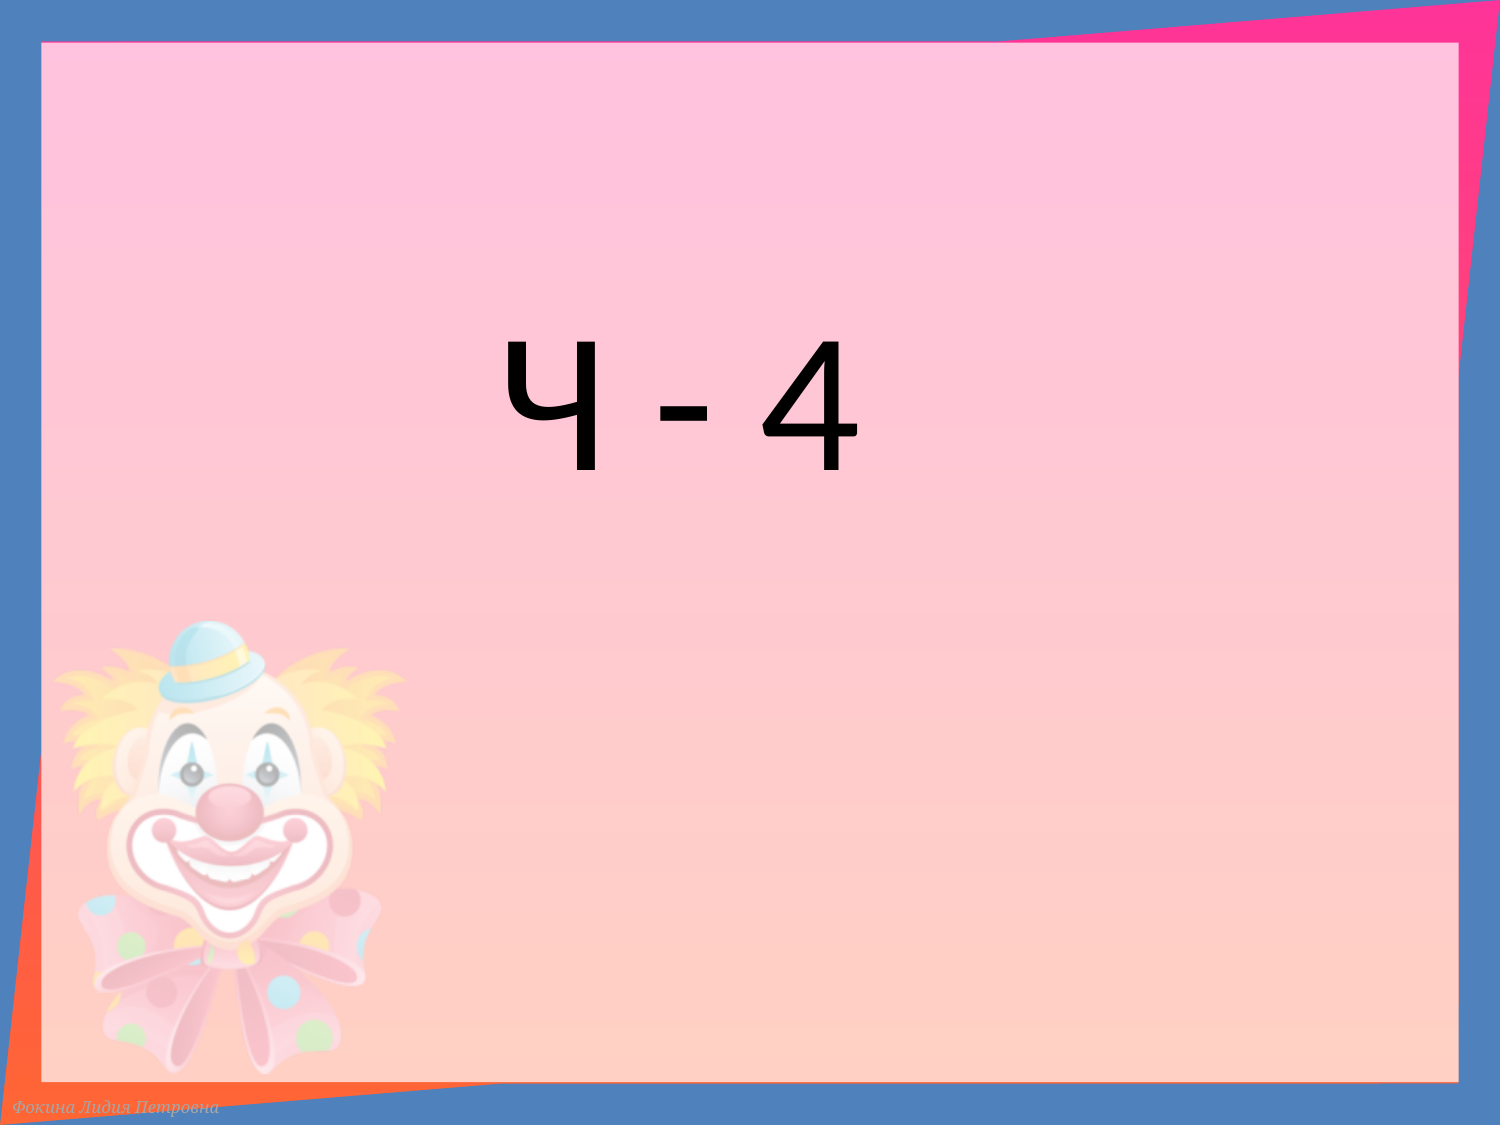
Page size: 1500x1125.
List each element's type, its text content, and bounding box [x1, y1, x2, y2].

list Ч - 4 [75, 262, 1425, 1005]
